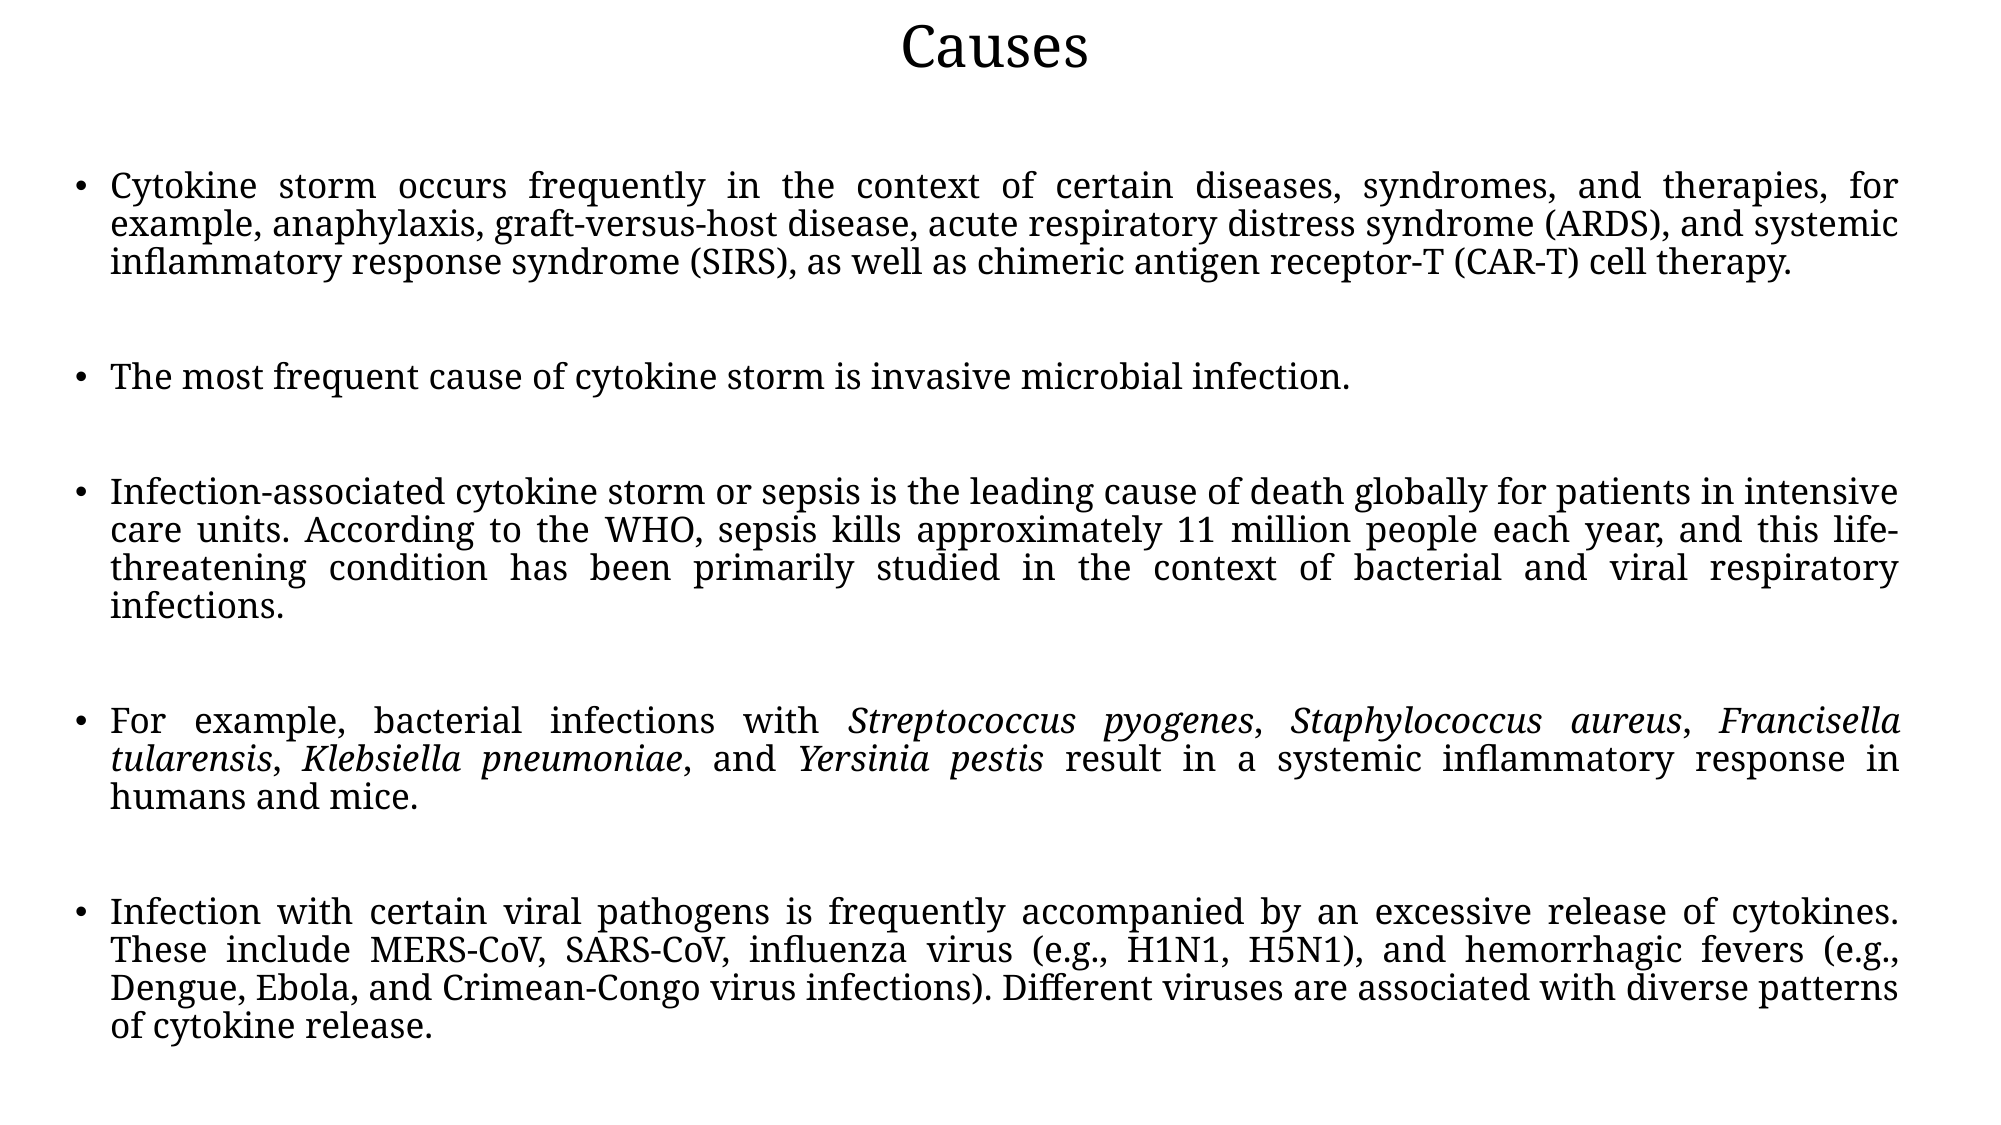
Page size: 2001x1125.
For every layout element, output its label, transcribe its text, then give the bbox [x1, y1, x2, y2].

list Cytokine storm occurs frequently in the context of certain diseases, syndromes, and therapies, for example, anaphylaxis, graft-versus-host disease, acute respiratory distress syndrome (ARDS), and systemic inflammatory response syndrome (SIRS), as well as chimeric antigen receptor-T (CAR-T) cell therapy. The most frequent cause of cytokine storm is invasive microbial infection. Infection-associated cytokine storm or sepsis is the leading cause of death globally for patients in intensive care units. According to the WHO, sepsis kills approximately 11 million people each year, and this life-threatening condition has been primarily studied in the context of bacterial and viral respiratory infections. For example, bacterial infections with Streptococcus pyogenes, Staphylococcus aureus, Francisella tularensis, Klebsiella pneumoniae, and Yersinia pestis result in a systemic inflammatory response in humans and mice. Infection with certain viral pathogens is frequently accompanied by an excessive release of cytokines. These include MERS-CoV, SARS-CoV, influenza virus (e.g., H1N1, H5N1), and hemorrhagic fevers (e.g., Dengue, Ebola, and Crimean-Congo virus infections). Different viruses are associated with diverse patterns of cytokine release. [60, 161, 1916, 1096]
title Causes [111, 1, 1879, 96]
